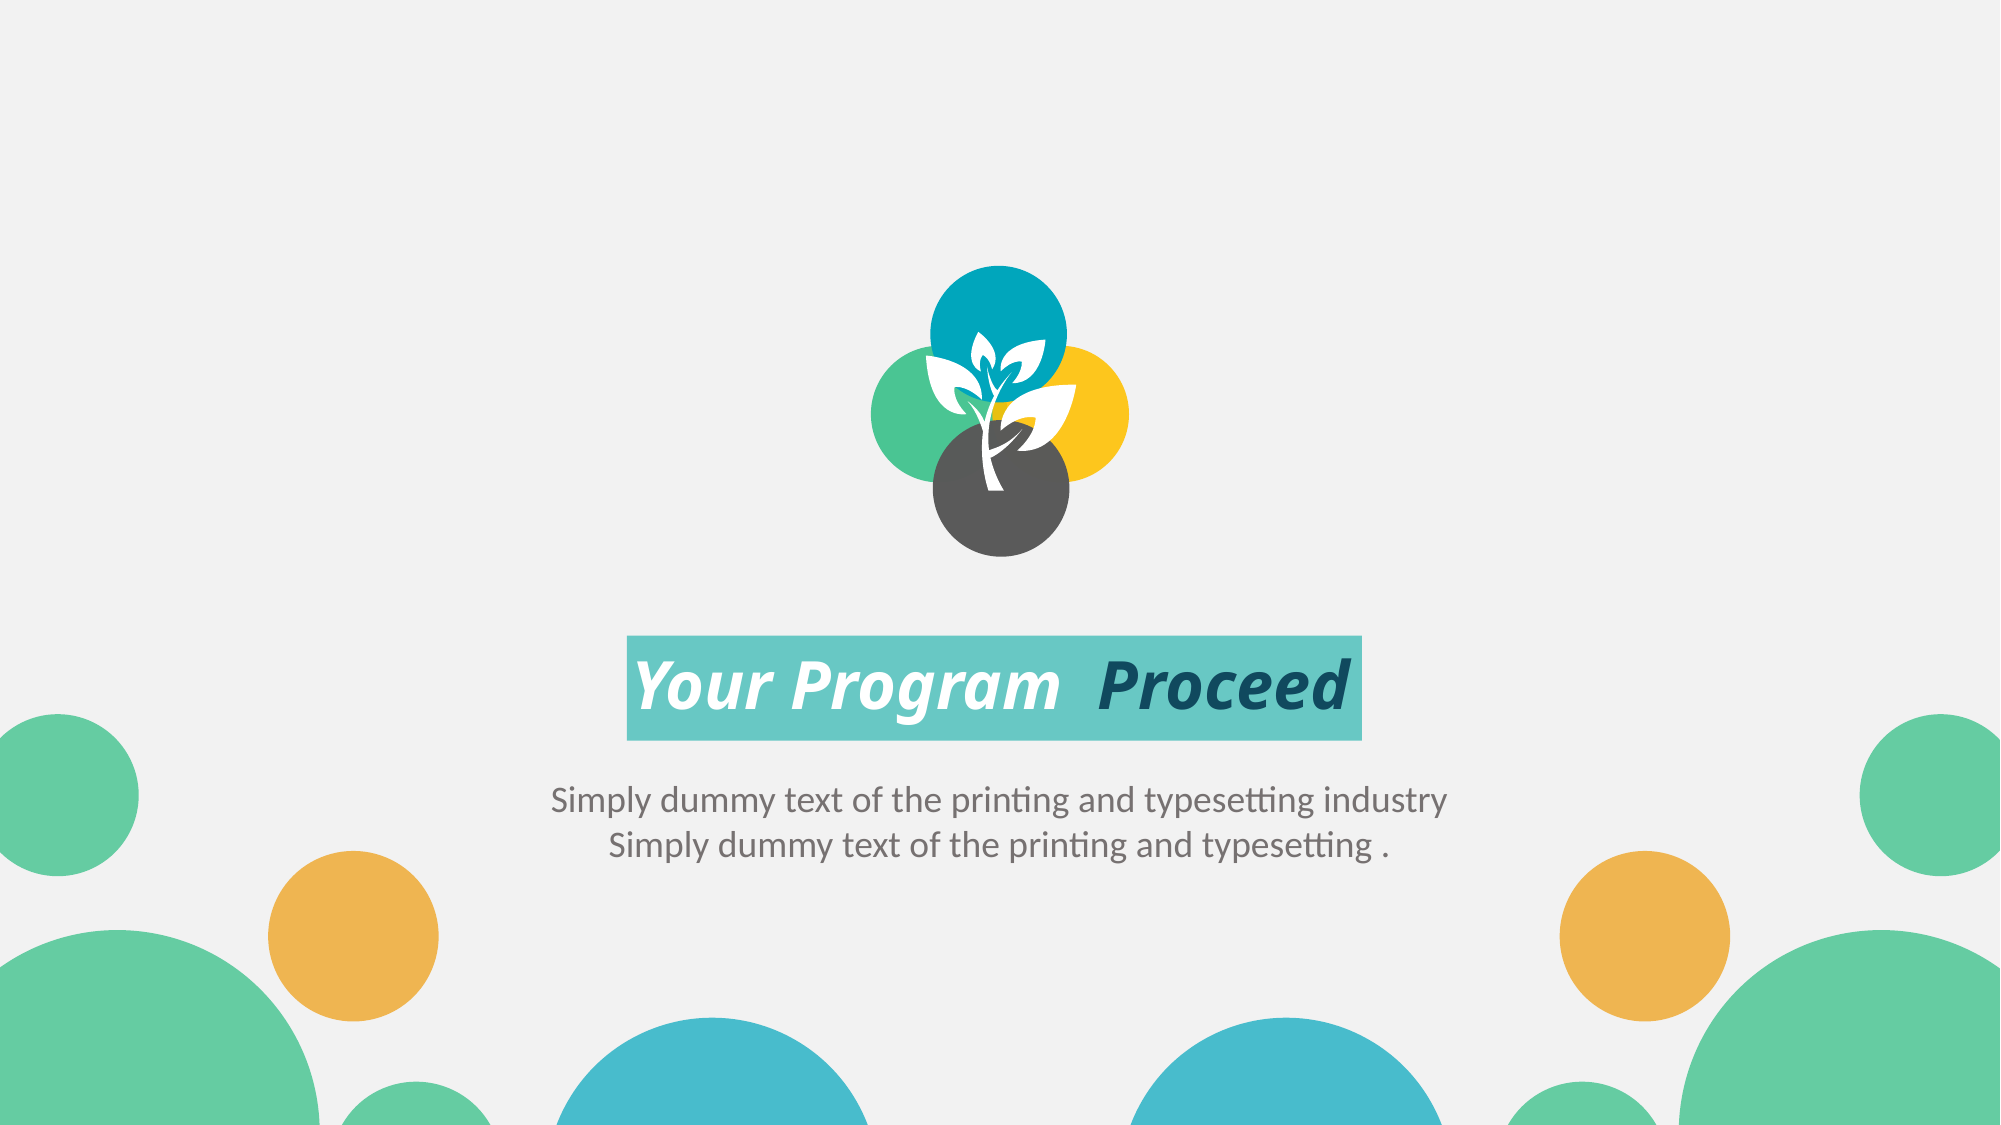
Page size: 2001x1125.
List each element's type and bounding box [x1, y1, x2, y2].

text_box [870, 265, 1130, 557]
text_box [0, 714, 2000, 1125]
text_box [625, 635, 1375, 741]
